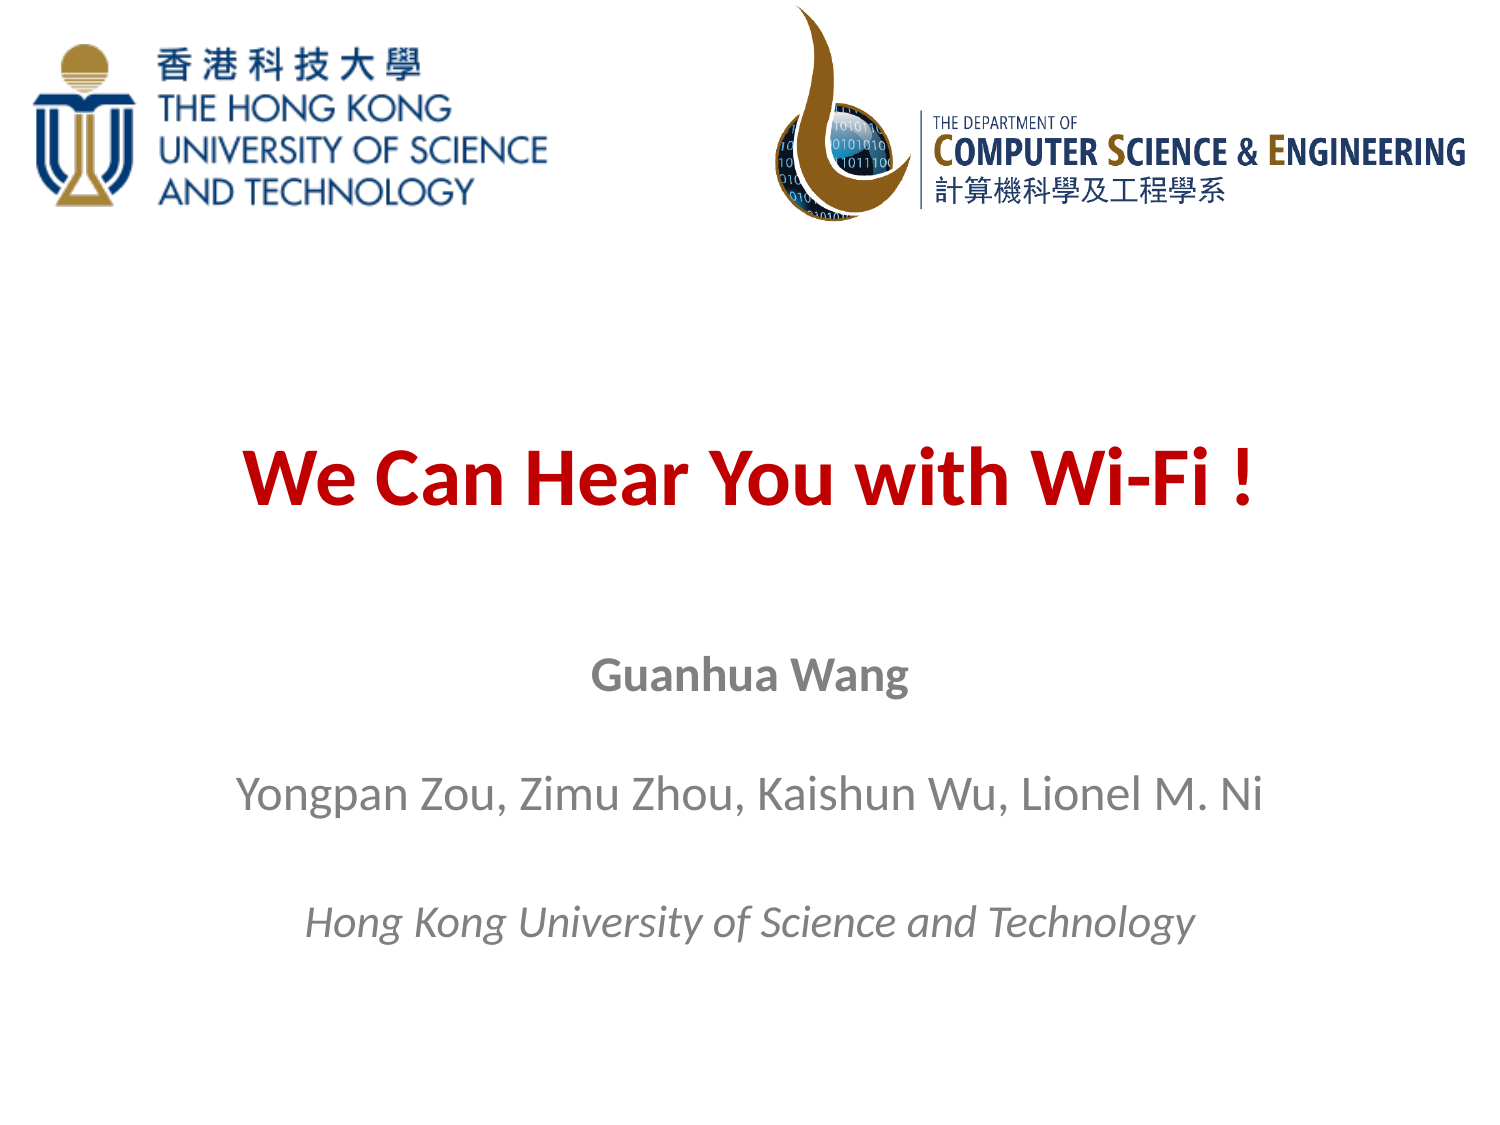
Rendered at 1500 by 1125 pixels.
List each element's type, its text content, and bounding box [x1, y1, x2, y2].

subtitle Guanhua Wang Yongpan Zou, Zimu Zhou, Kaishun Wu, Lionel M. Ni Hong Kong University of Science and Technology [30, 641, 1469, 1107]
picture [30, 43, 550, 210]
title We Can Hear You with Wi-Fi ! [187, 354, 1313, 531]
picture [769, 0, 1470, 226]
